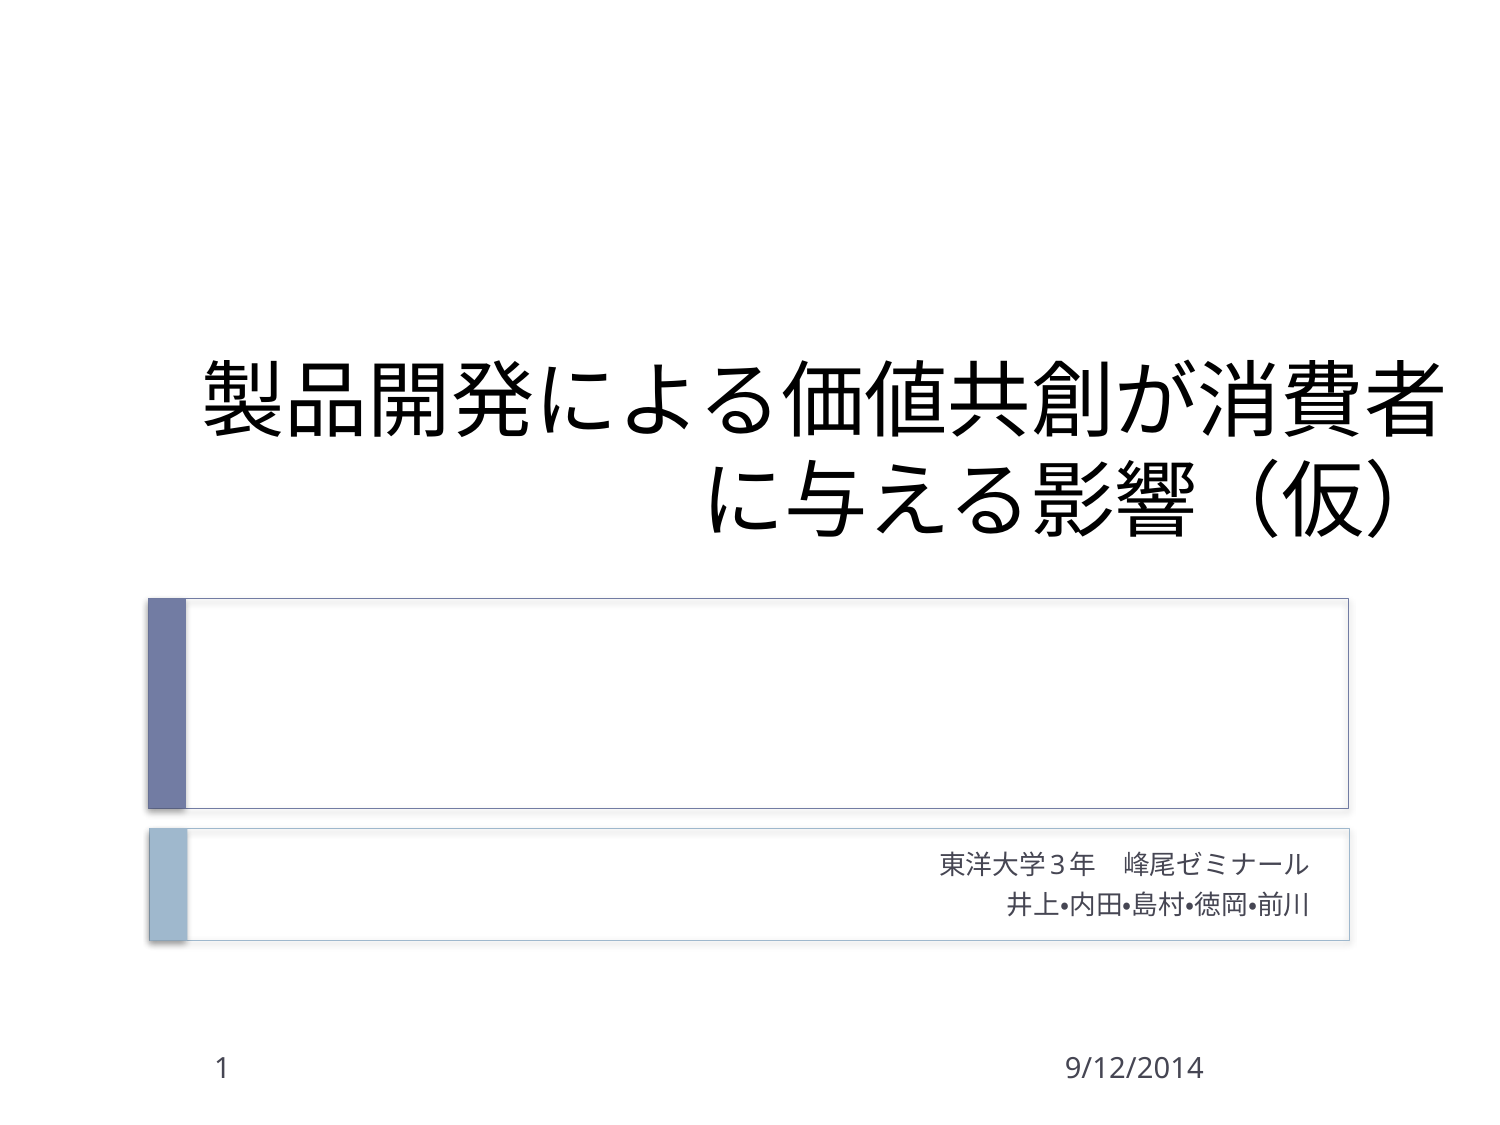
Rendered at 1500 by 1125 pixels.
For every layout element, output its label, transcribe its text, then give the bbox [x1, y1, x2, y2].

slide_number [1050, 1042, 1425, 1103]
title 製品開発による価値共創が消費者に与える影響（仮） [128, 339, 1463, 581]
subtitle 東洋大学3年 峰尾ゼミナール 井上・内田・島村・徳岡・前川 [200, 840, 1325, 929]
slide_number 1 [199, 1042, 400, 1103]
